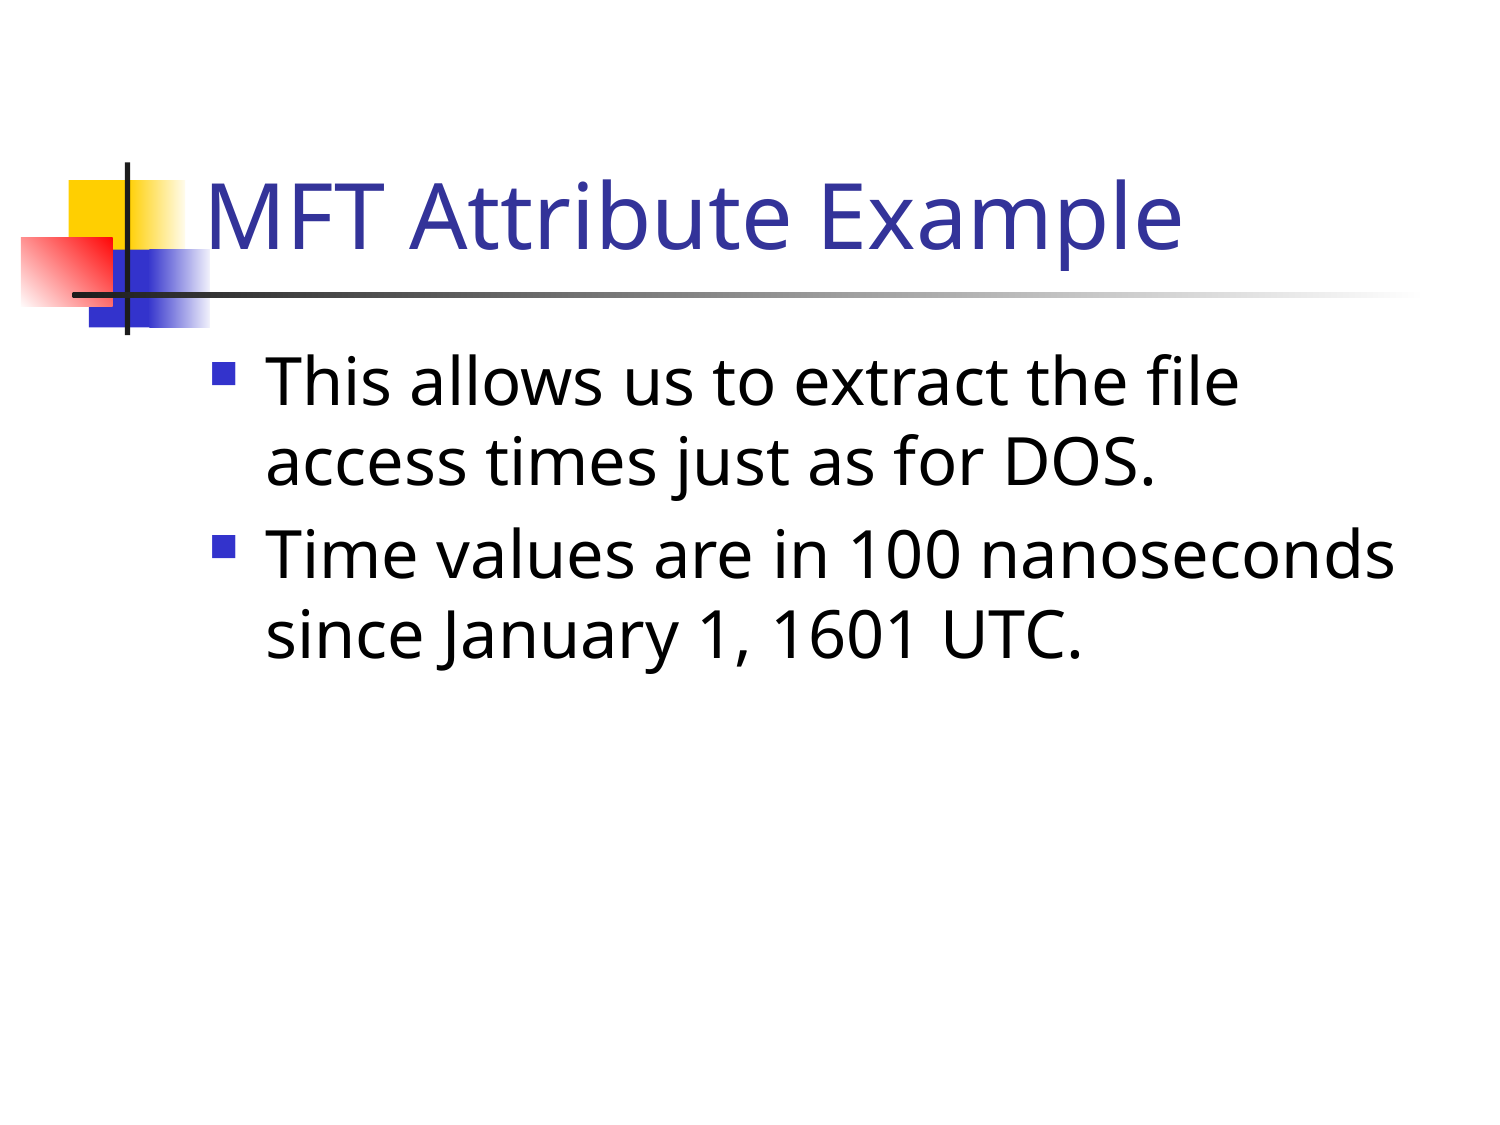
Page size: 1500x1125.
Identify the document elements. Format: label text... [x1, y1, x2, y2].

list This allows us to extract the file access times just as for DOS. Time values are in 100 nanoseconds since January 1, 1601 UTC. [193, 330, 1470, 1007]
title MFT Attribute Example [188, 34, 1468, 276]
